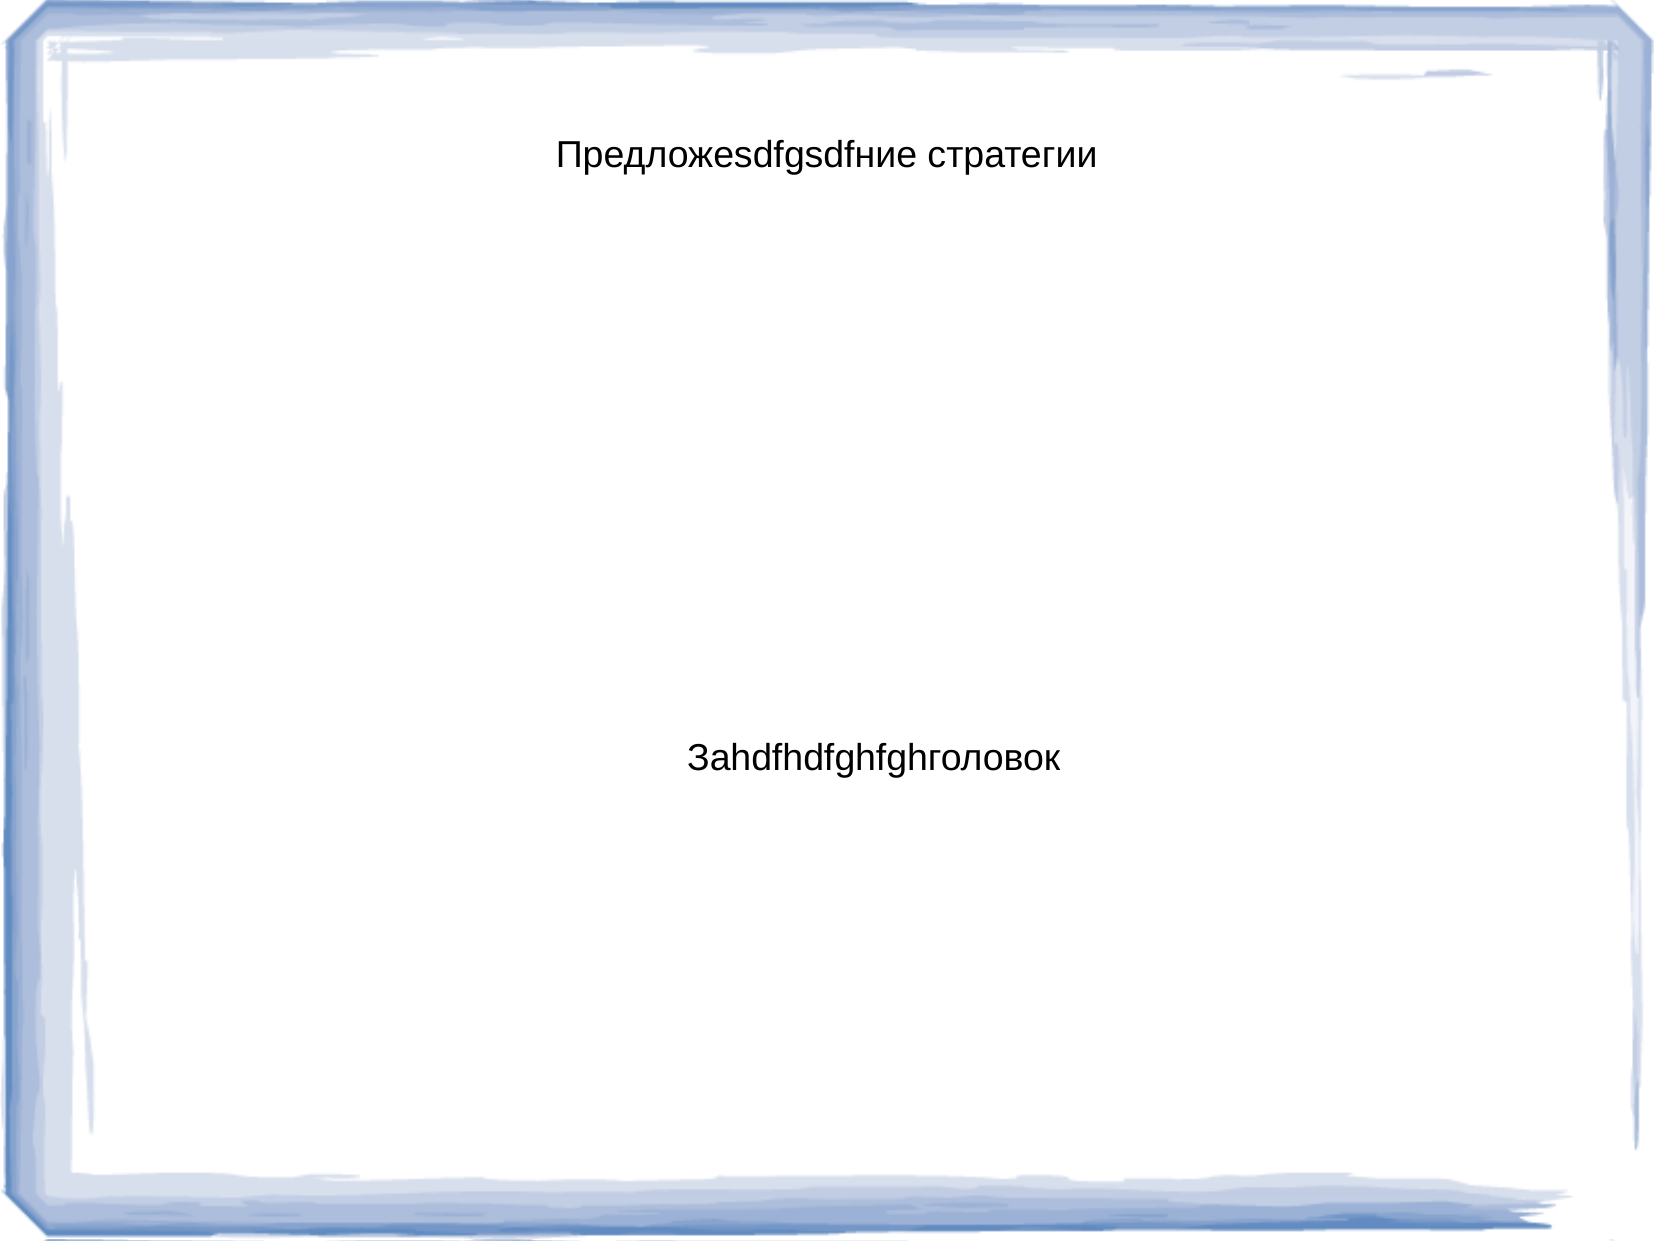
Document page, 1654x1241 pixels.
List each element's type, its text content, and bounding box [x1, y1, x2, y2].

picture [0, 0, 1654, 1241]
text_box Заhdfhdfghfghголовок [178, 364, 1570, 1147]
text_box Предложеsdfgsdfние стратегии [82, 49, 1571, 257]
